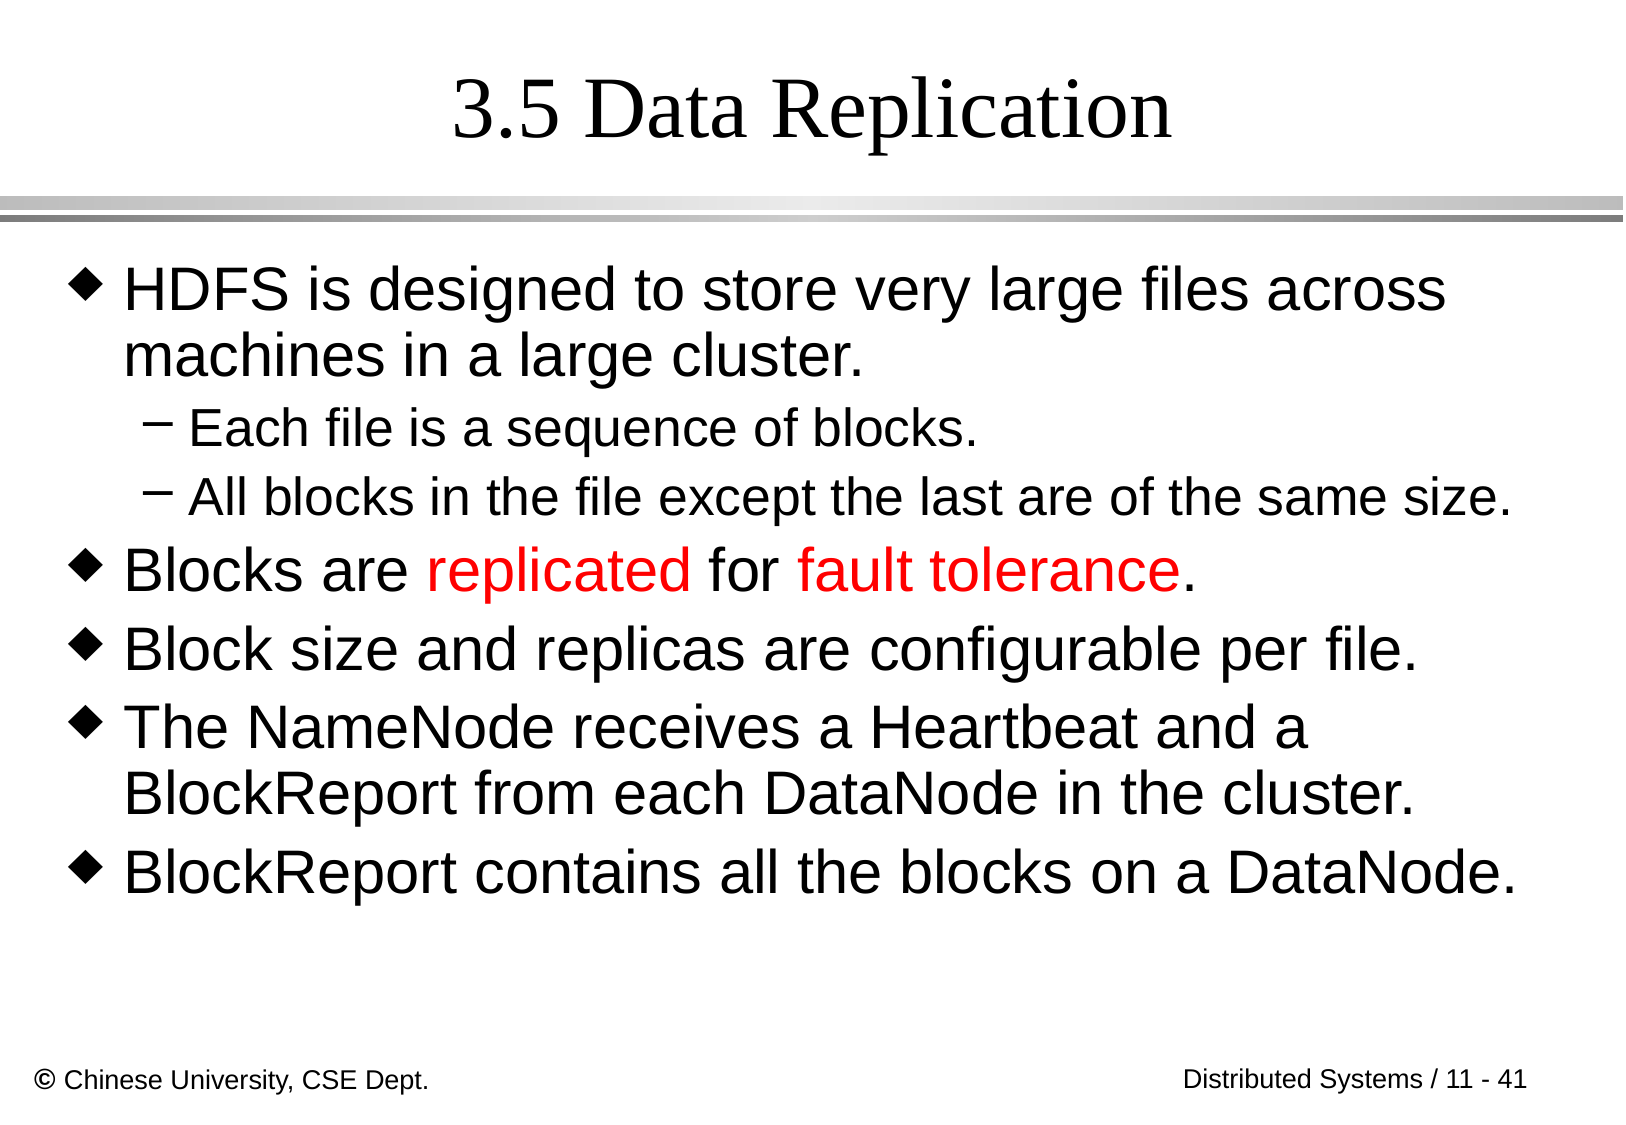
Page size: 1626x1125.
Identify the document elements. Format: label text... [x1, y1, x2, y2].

list HDFS is designed to store very large files across machines in a large cluster. Each file is a sequence of blocks. All blocks in the file except the last are of the same size. Blocks are replicated for fault tolerance. Block size and replicas are configurable per file. The NameNode receives a Heartbeat and a BlockReport from each DataNode in the cluster. BlockReport contains all the blocks on a DataNode. [53, 250, 1565, 1001]
title 3.5 Data Replication [50, 62, 1575, 163]
